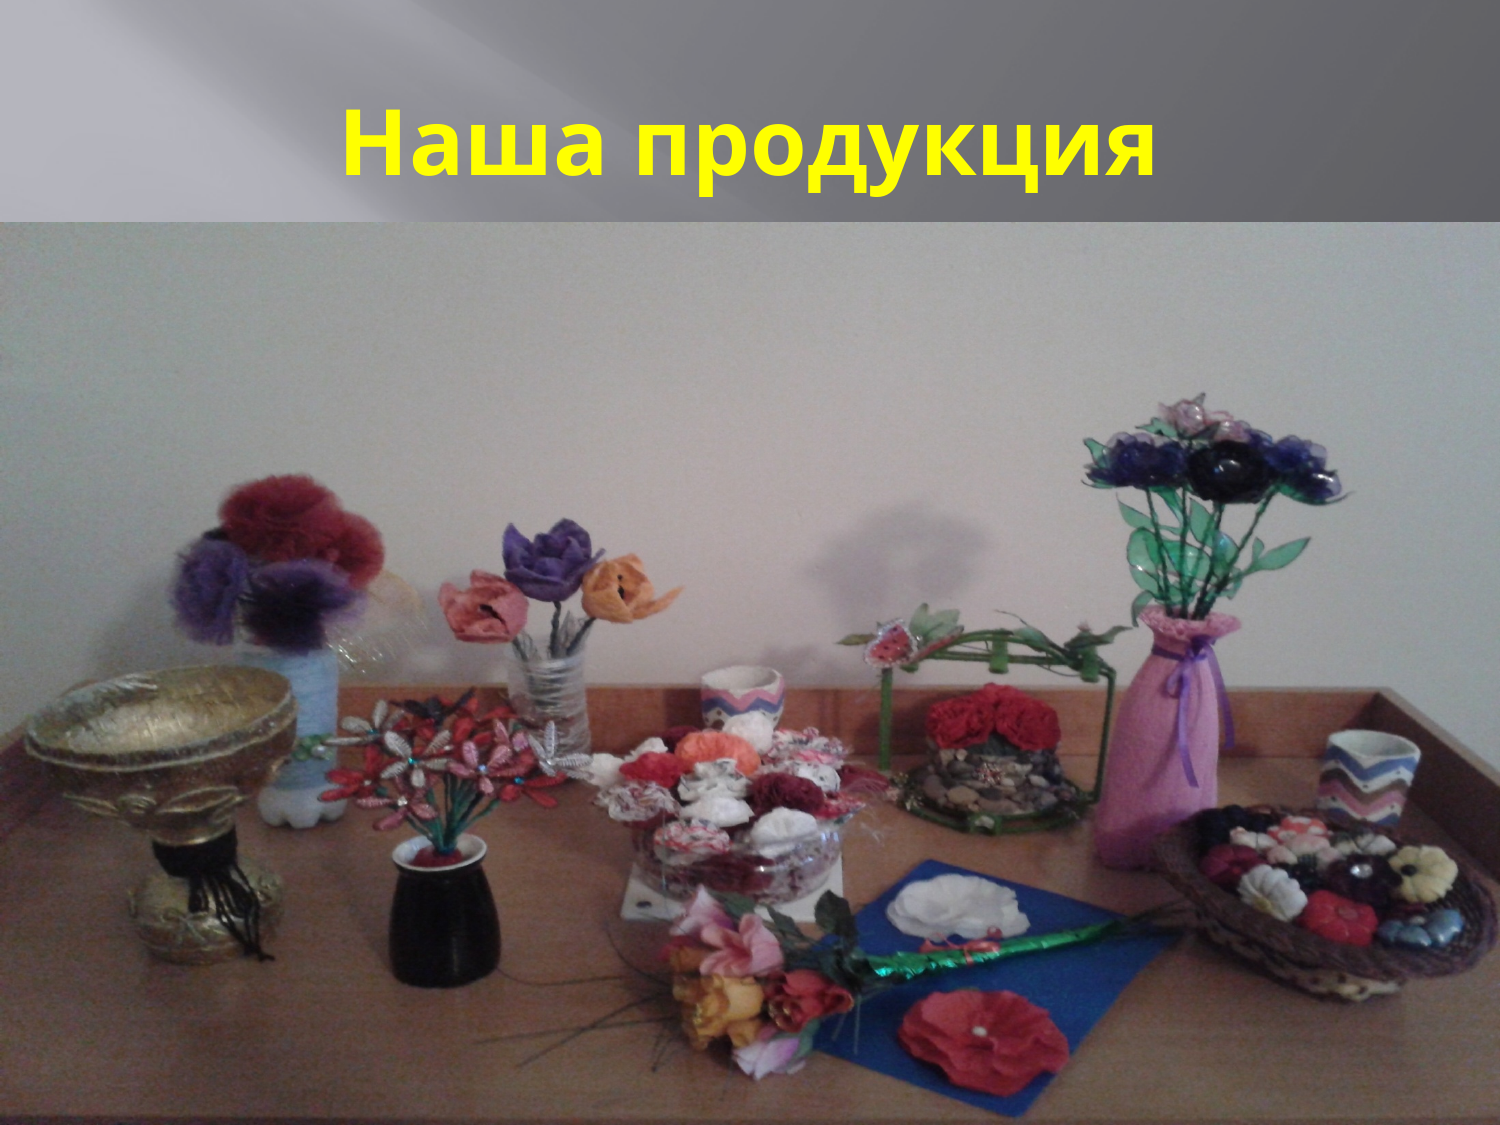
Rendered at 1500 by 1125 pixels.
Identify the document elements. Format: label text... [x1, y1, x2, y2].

title Наша продукция [75, 45, 1425, 222]
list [0, 222, 1500, 1125]
